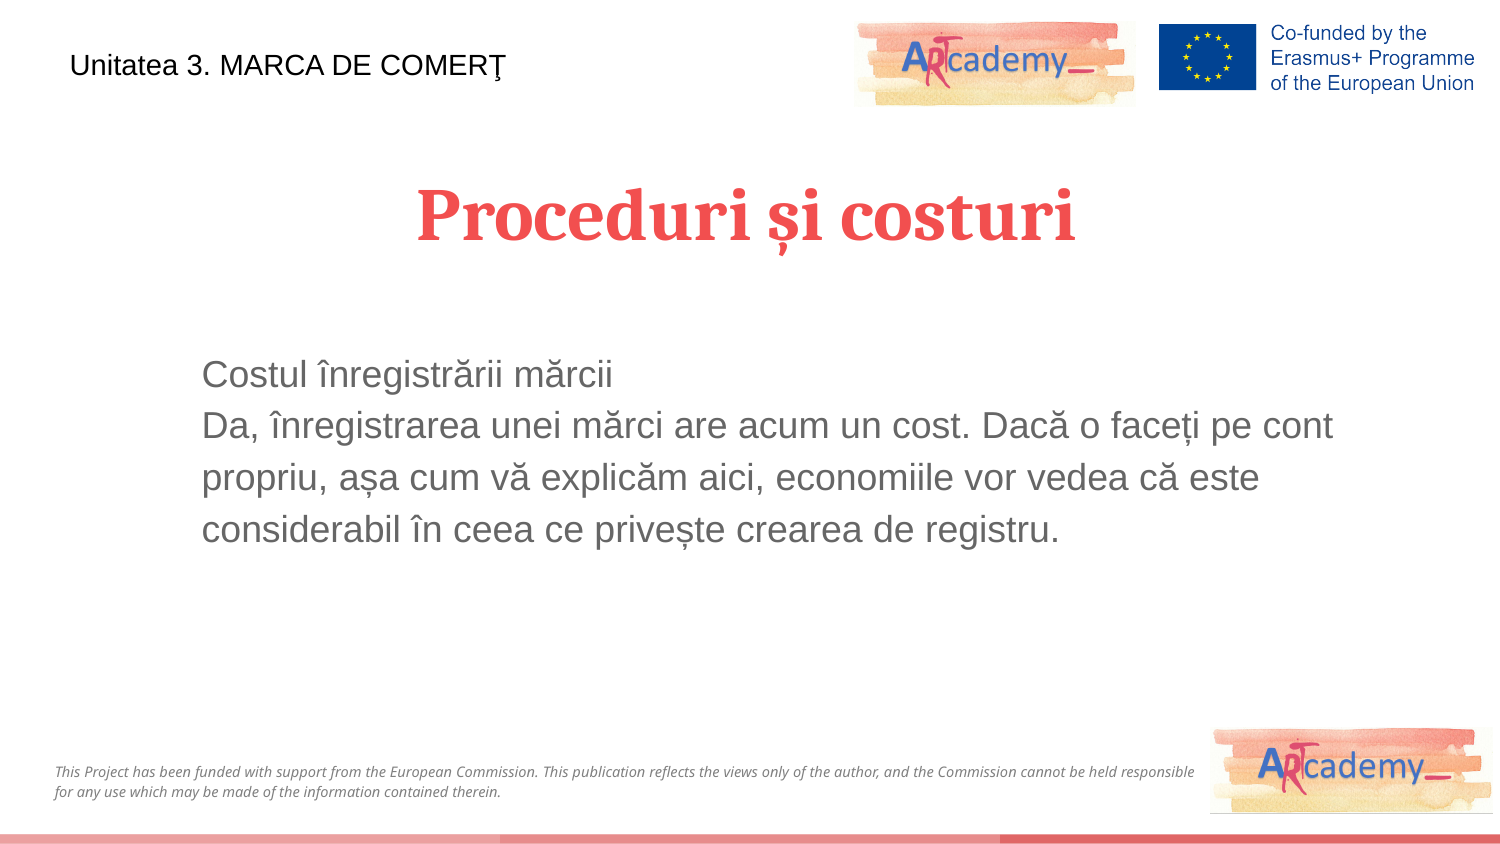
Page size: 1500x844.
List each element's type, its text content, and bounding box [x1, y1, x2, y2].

picture [854, 2, 1137, 138]
title Proceduri şi costuri [161, 132, 1333, 271]
text_box Unitatea 3. MARCA DE COMERŢ [54, 39, 596, 89]
picture [1158, 24, 1474, 94]
picture [1210, 709, 1493, 844]
list Costul înregistrării mărcii Da, înregistrarea unei mărci are acum un cost. Dacă o faceți pe cont propriu, așa cum vă explicăm aici, economiile vor vedea că este considerabil în ceea ce privește crearea de registru. [111, 327, 1380, 732]
text_box This Project has been funded with support from the European Commission. This publication reflects the views only of the author, and the Commission cannot be held responsible for any use which may be made of the information contained therein. [39, 754, 1205, 799]
